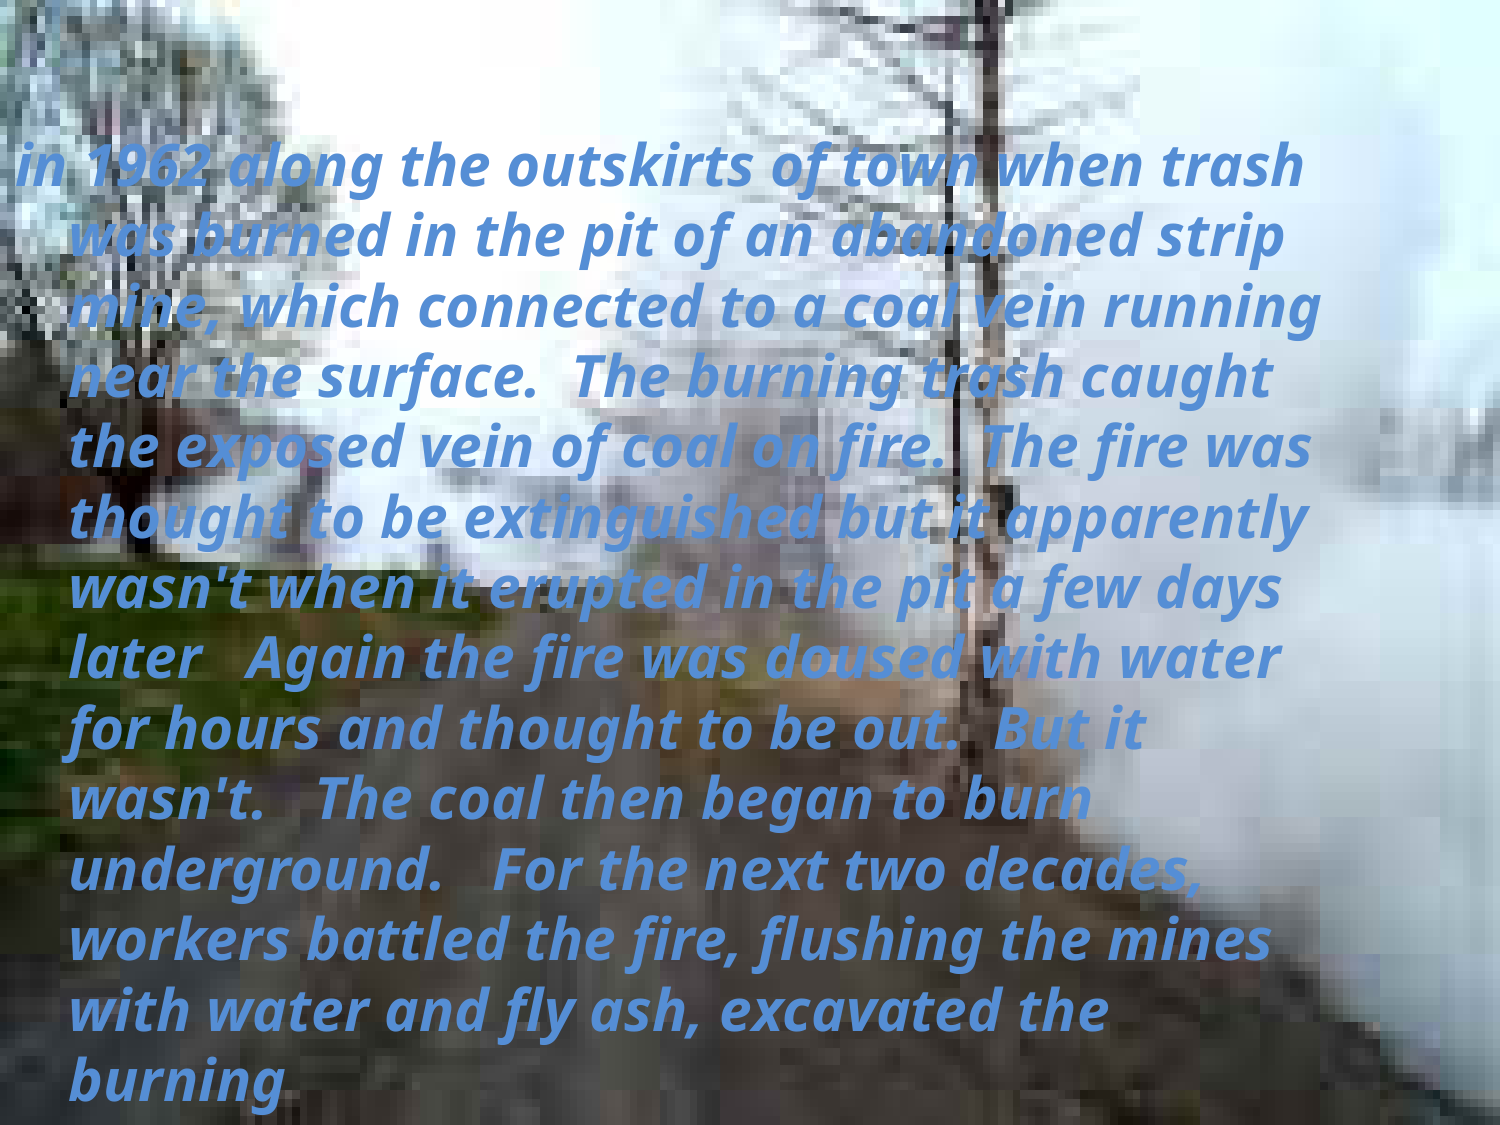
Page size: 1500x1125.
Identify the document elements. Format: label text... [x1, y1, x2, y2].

list in 1962 along the outskirts of town when trash was burned in the pit of an abandoned strip mine, which connected to a coal vein running near the surface. The burning trash caught the exposed vein of coal on fire. The fire was thought to be extinguished but it apparently wasn't when it erupted in the pit a few days later Again the fire was doused with water for hours and thought to be out. But it wasn't. The coal then began to burn underground. For the next two decades, workers battled the fire, flushing the mines with water and fly ash, excavated the burning [0, 120, 1350, 1125]
picture [0, 0, 1500, 1125]
